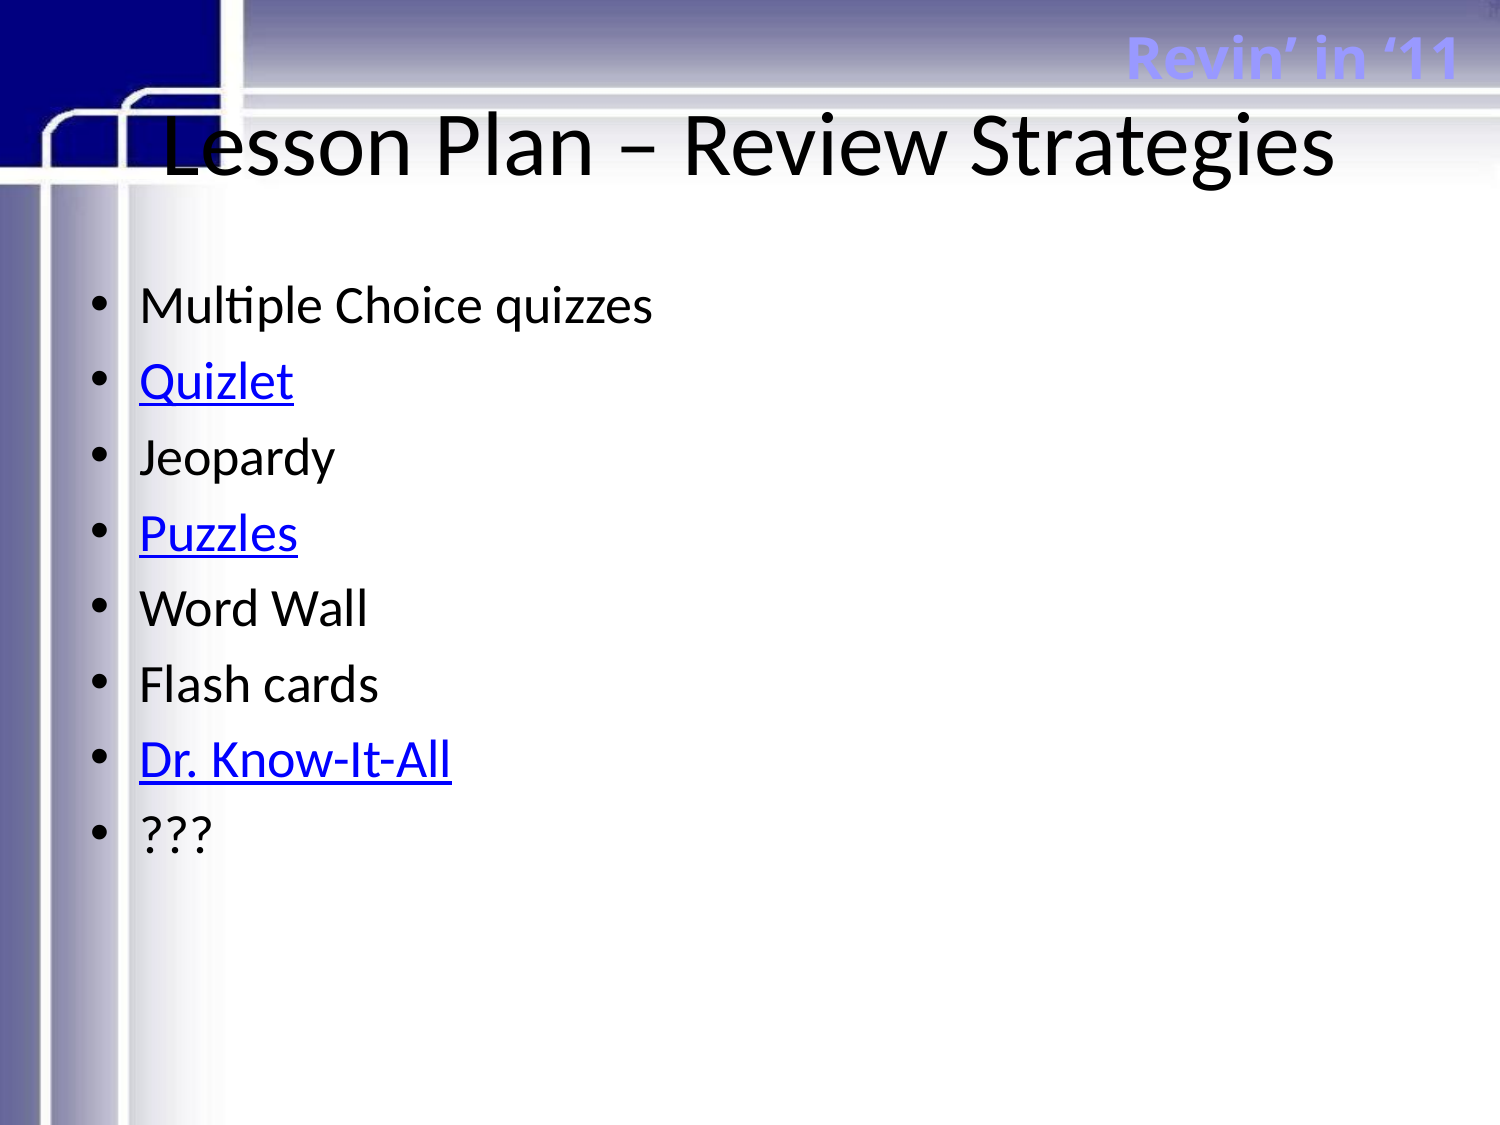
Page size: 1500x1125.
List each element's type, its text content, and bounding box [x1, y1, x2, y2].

list Multiple Choice quizzes Quizlet Jeopardy Puzzles Word Wall Flash cards Dr. Know-It-All ??? [75, 262, 1425, 875]
title Lesson Plan – Review Strategies [75, 45, 1425, 233]
picture [0, 0, 1500, 1125]
